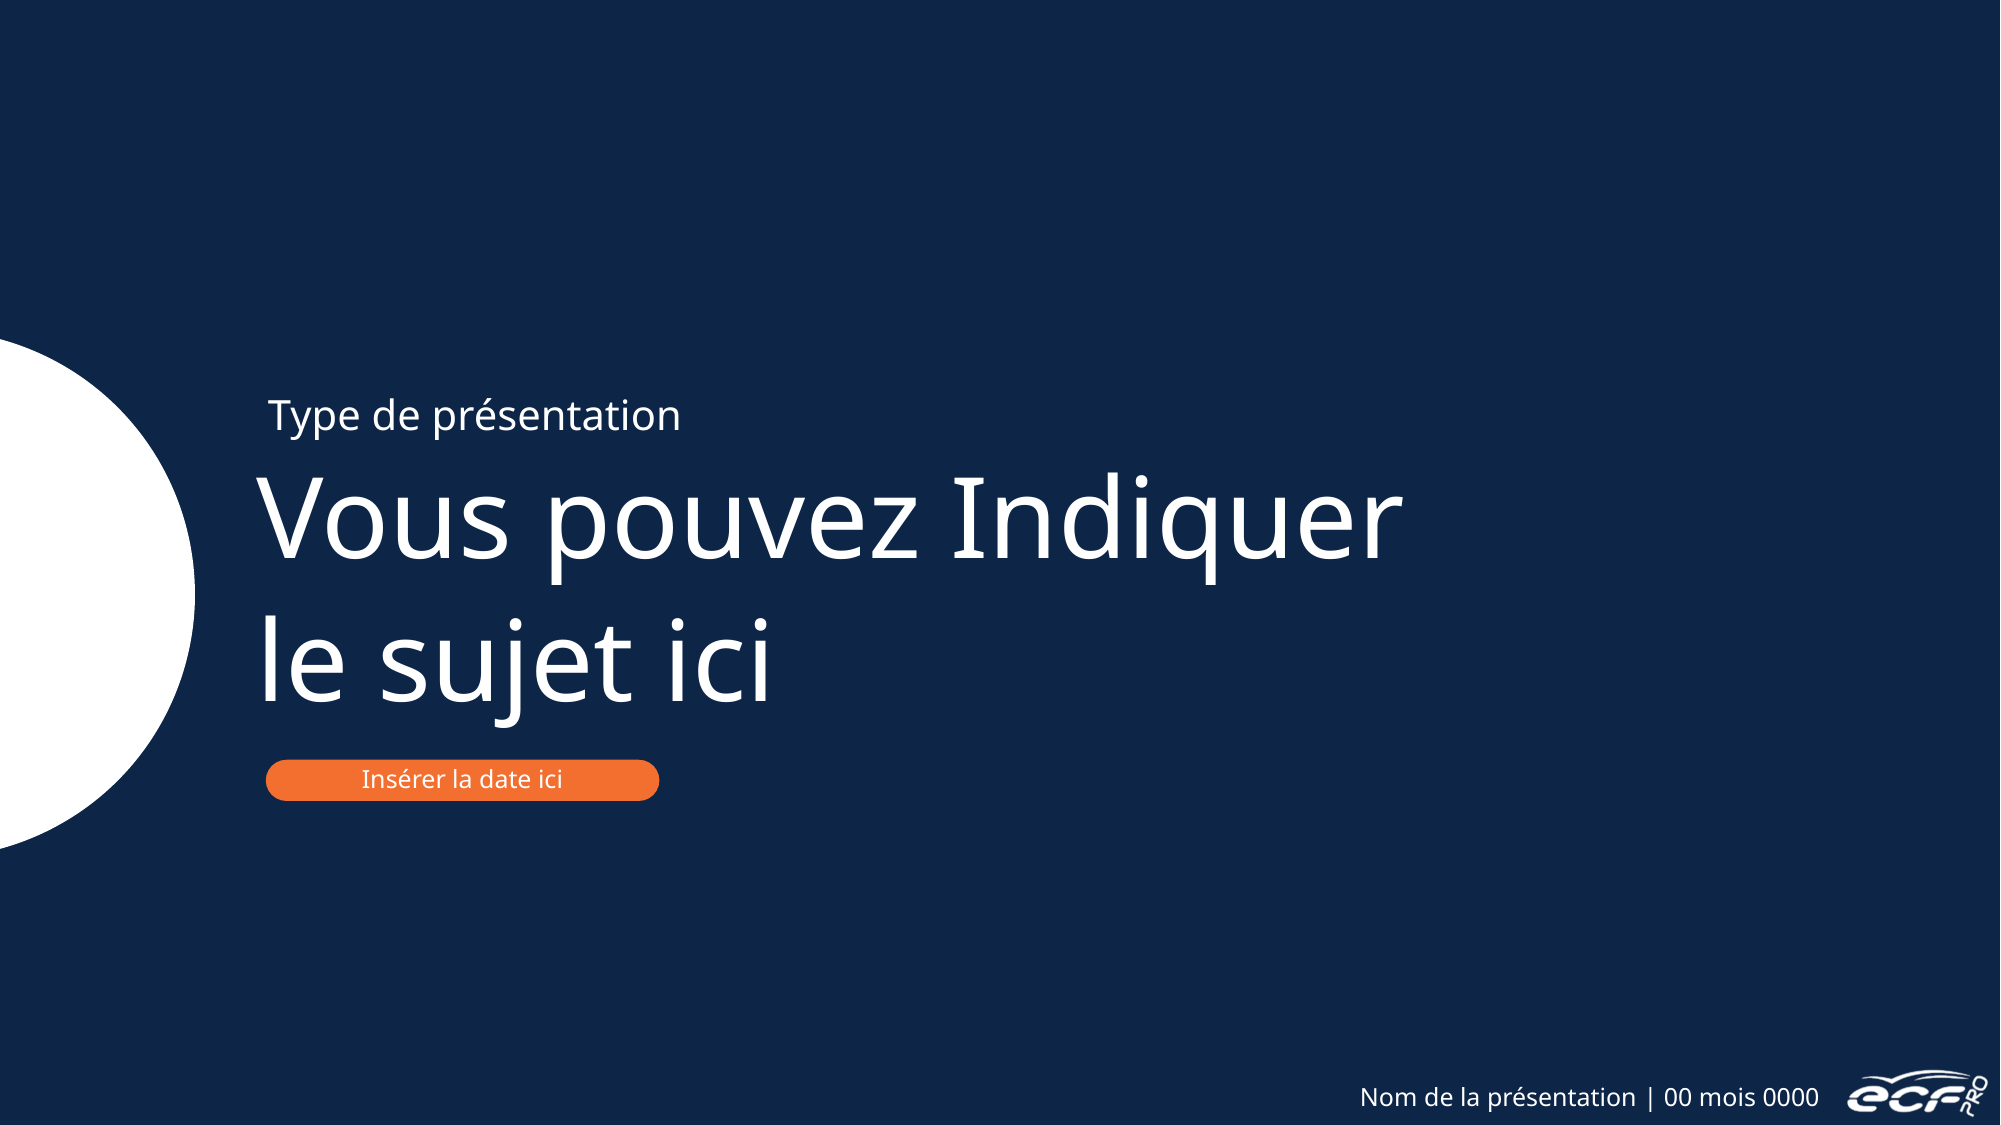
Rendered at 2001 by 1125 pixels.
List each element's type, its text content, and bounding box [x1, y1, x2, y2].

list Insérer la date ici [281, 759, 644, 813]
picture [1842, 1021, 1993, 1125]
list Type de présentation [253, 386, 1498, 459]
list Vous pouvez Indiquer le sujet ici [241, 454, 1913, 734]
